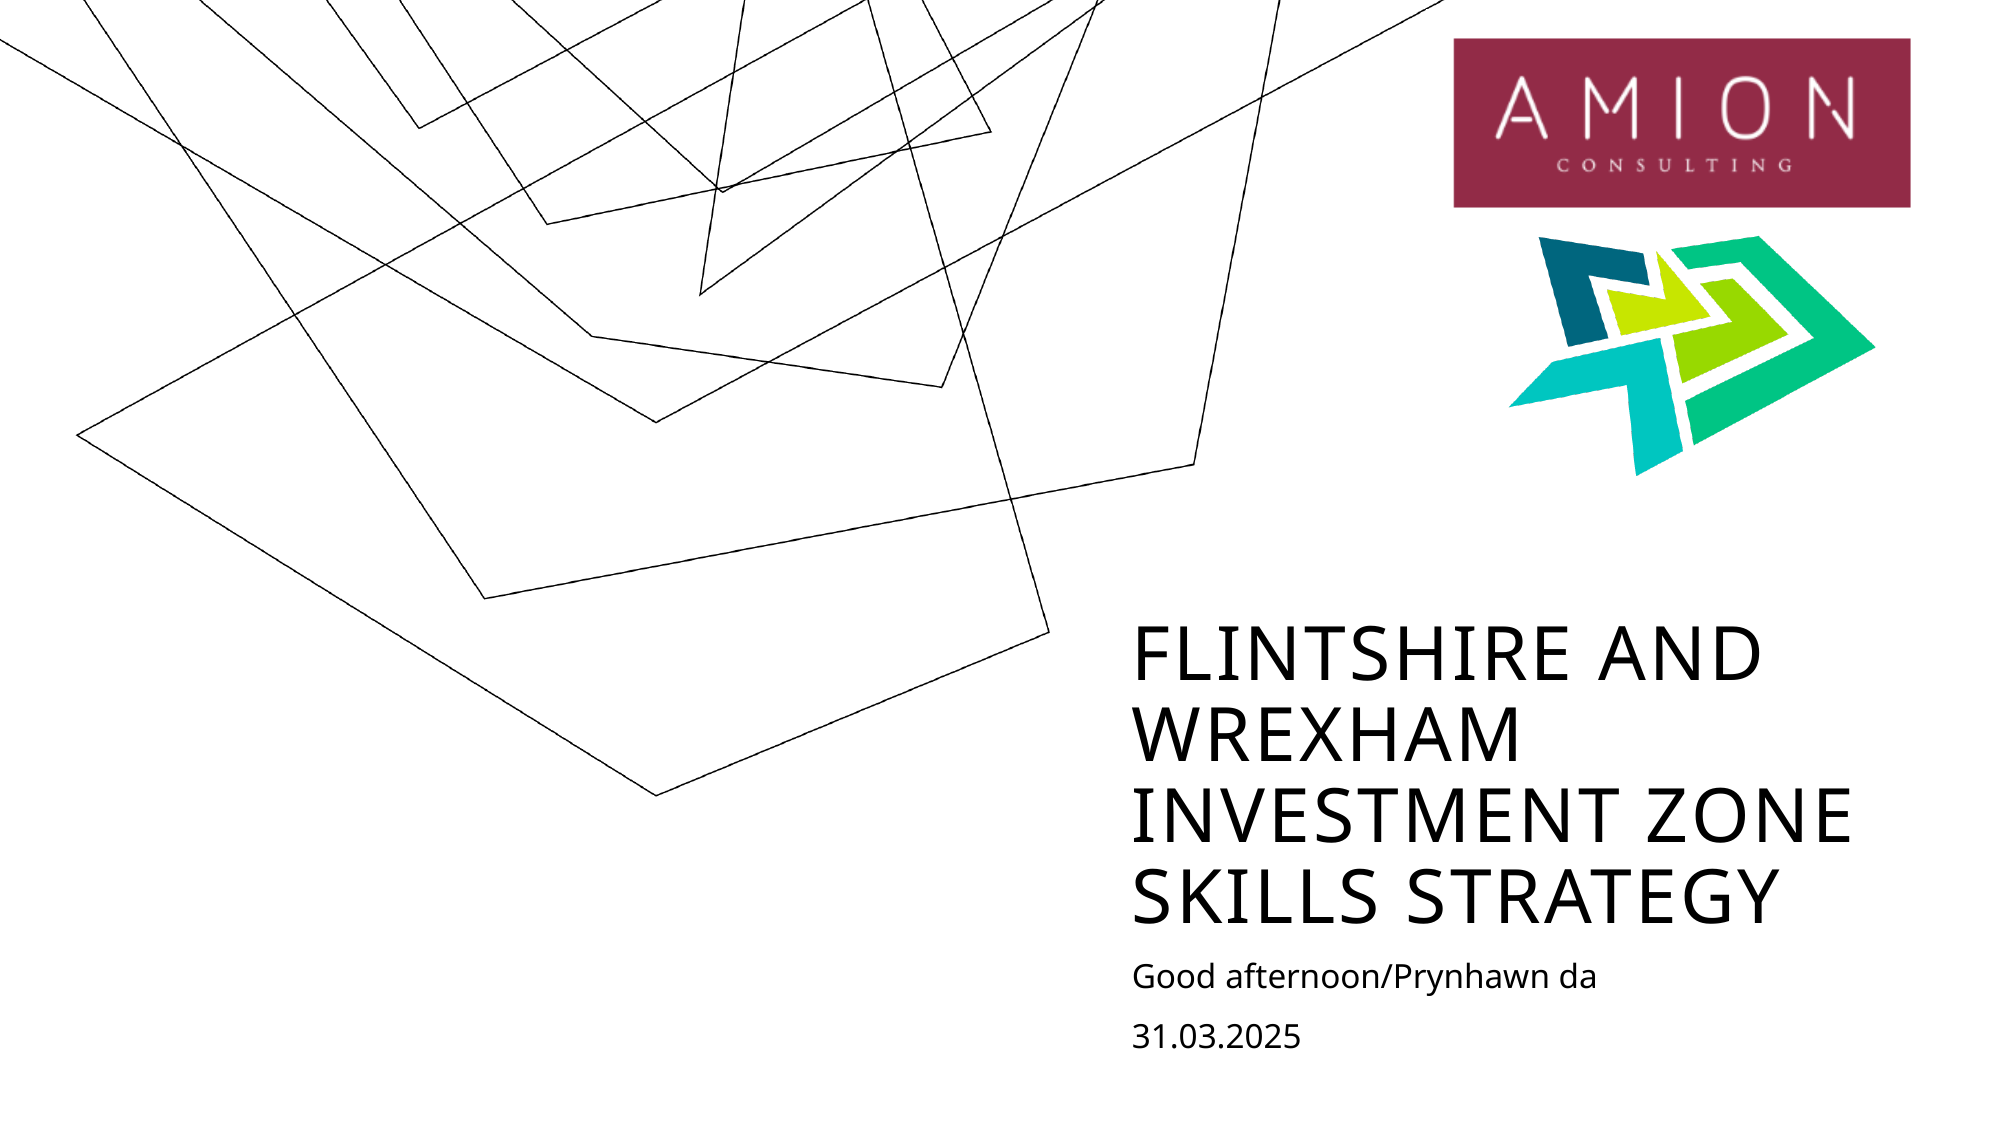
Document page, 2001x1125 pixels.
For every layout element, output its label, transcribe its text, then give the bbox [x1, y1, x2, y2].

subtitle Good afternoon/Prynhawn da 31.03.2025 [1116, 947, 1950, 1075]
title Flintshire and Wrexham Investment Zone Skills Strategy [1116, 763, 1928, 947]
picture [0, 0, 1950, 830]
